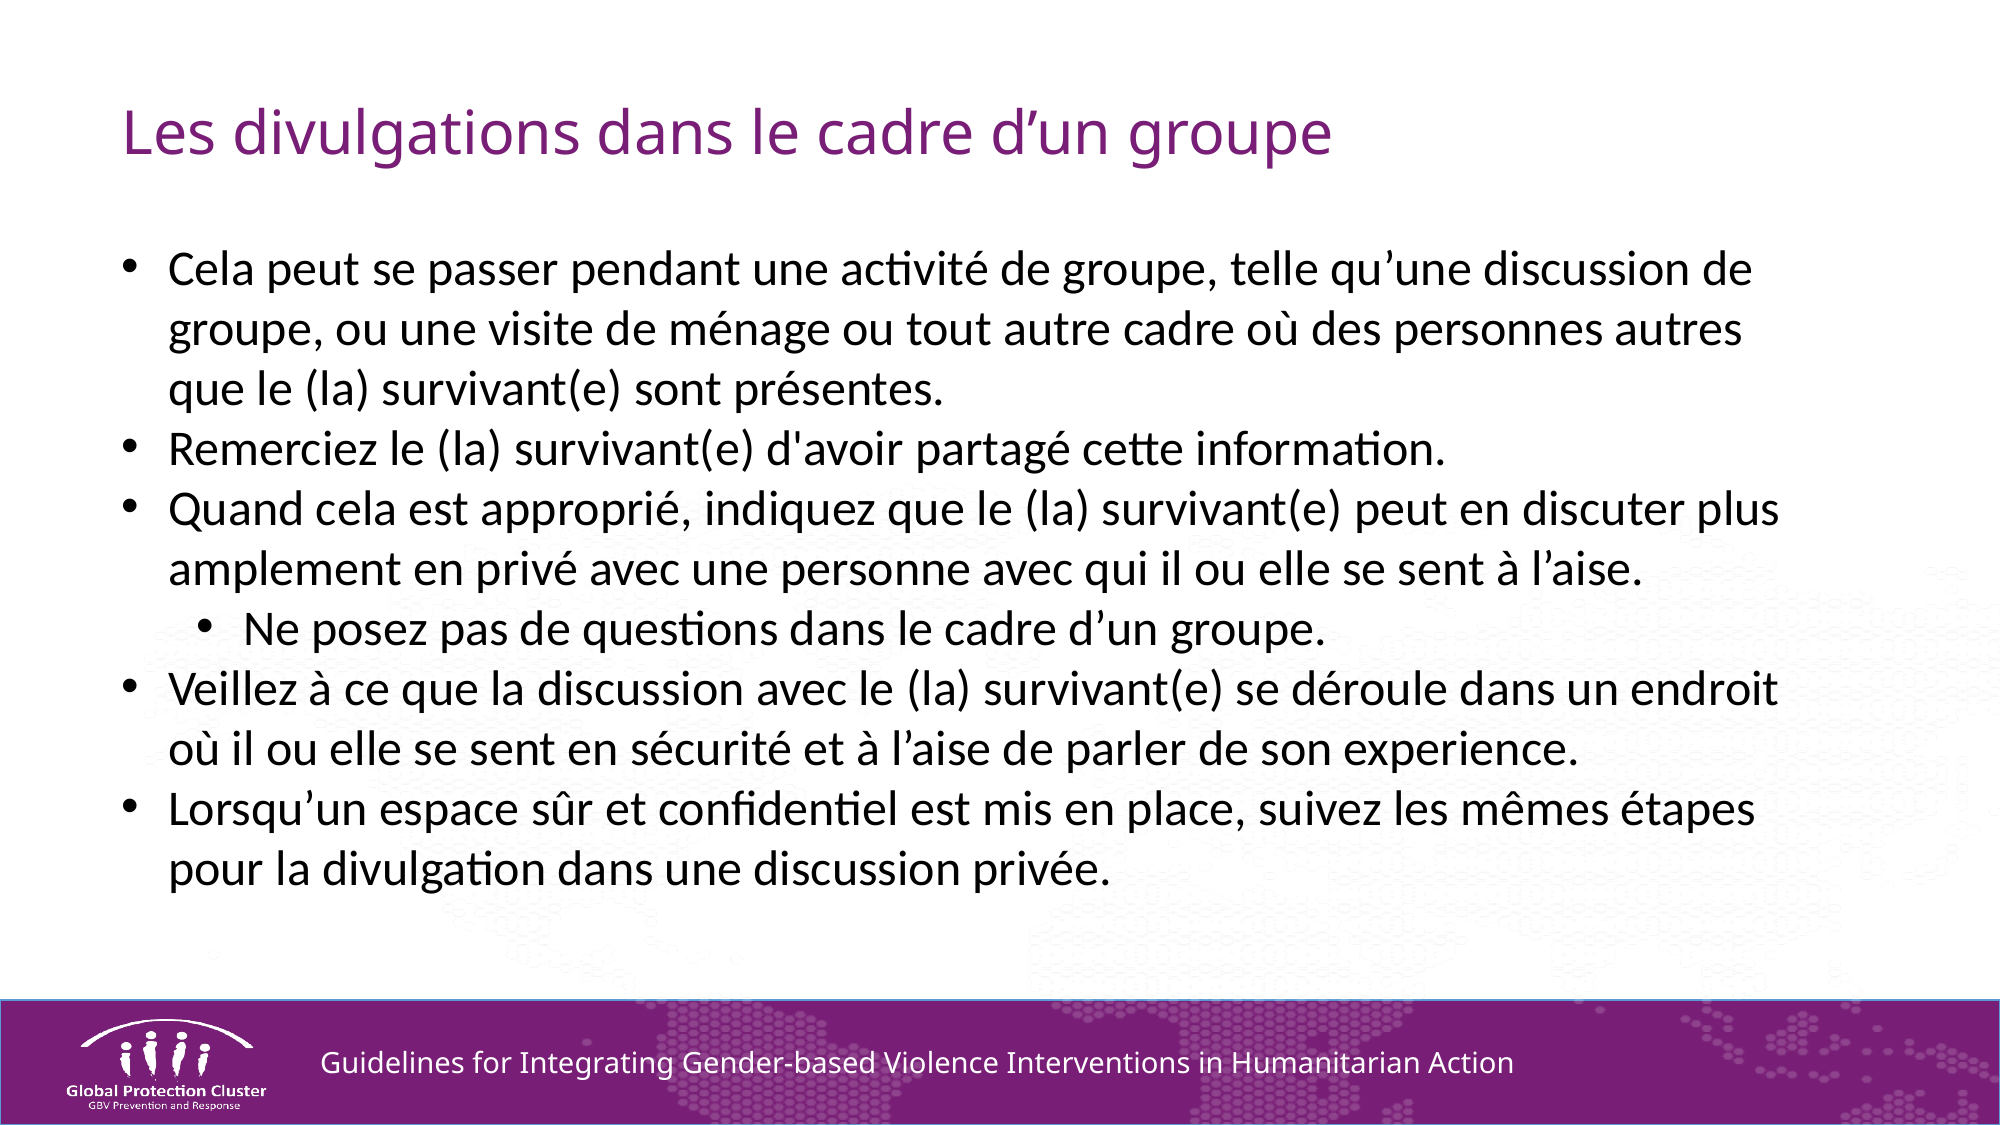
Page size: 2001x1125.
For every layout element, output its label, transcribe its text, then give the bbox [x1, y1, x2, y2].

title Les divulgations dans le cadre d’un groupe [106, 94, 1410, 227]
picture [56, 254, 2001, 1125]
text_box Cela peut se passer pendant une activité de groupe, telle qu’une discussion de groupe, ou une visite de ménage ou tout autre cadre où des personnes autres que le (la) survivant(e) sont présentes. Remerciez le (la) survivant(e) d'avoir partagé cette information. Quand cela est approprié, indiquez que le (la) survivant(e) peut en discuter plus amplement en privé avec une personne avec qui il ou elle se sent à l’aise. Ne posez pas de questions dans le cadre d’un groupe. Veillez à ce que la discussion avec le (la) survivant(e) se déroule dans un endroit où il ou elle se sent en sécurité et à l’aise de parler de son experience. Lorsqu’un espace sûr et confidentiel est mis en place, suivez les mêmes étapes pour la divulgation dans une discussion privée. [106, 227, 1840, 903]
